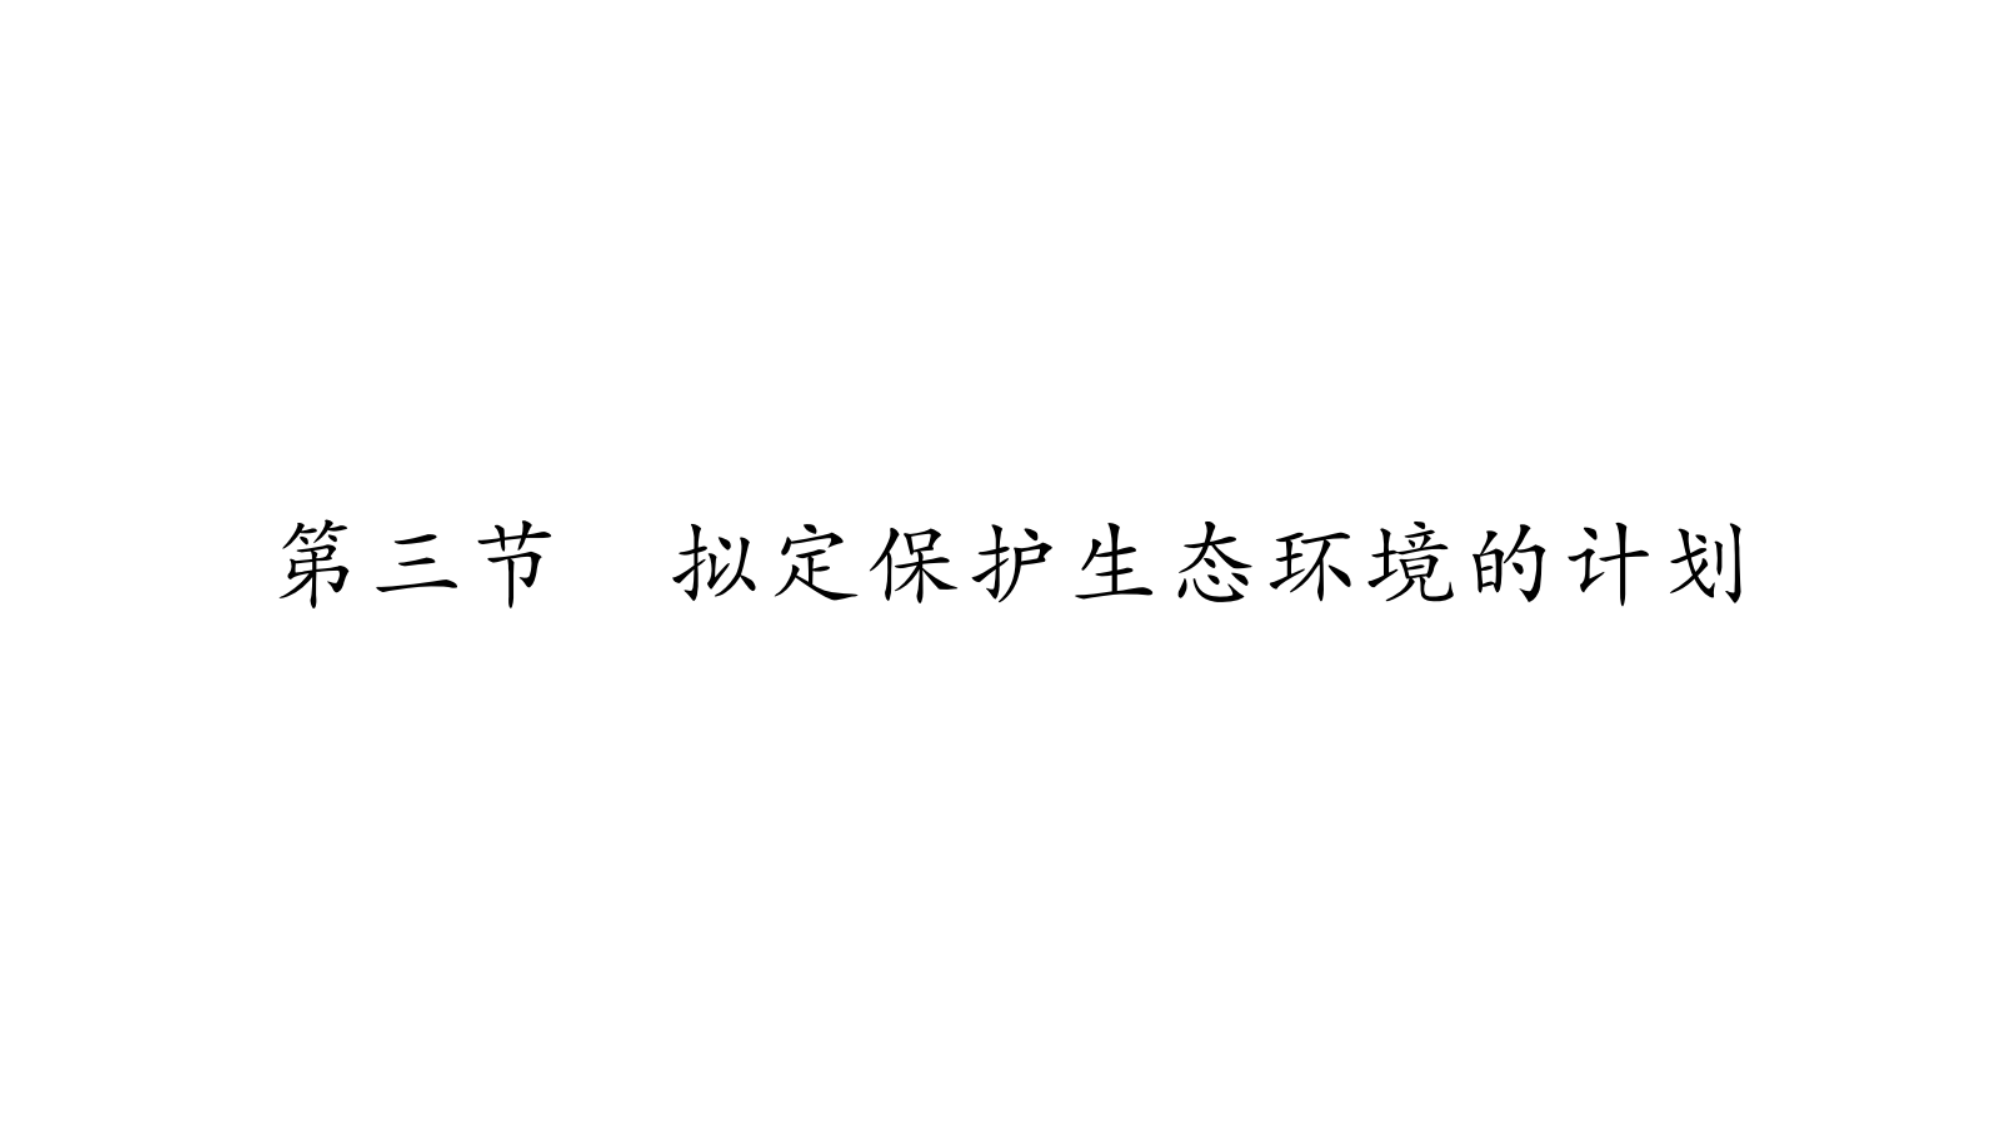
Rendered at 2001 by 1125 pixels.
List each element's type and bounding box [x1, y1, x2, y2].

picture [246, 504, 1754, 620]
